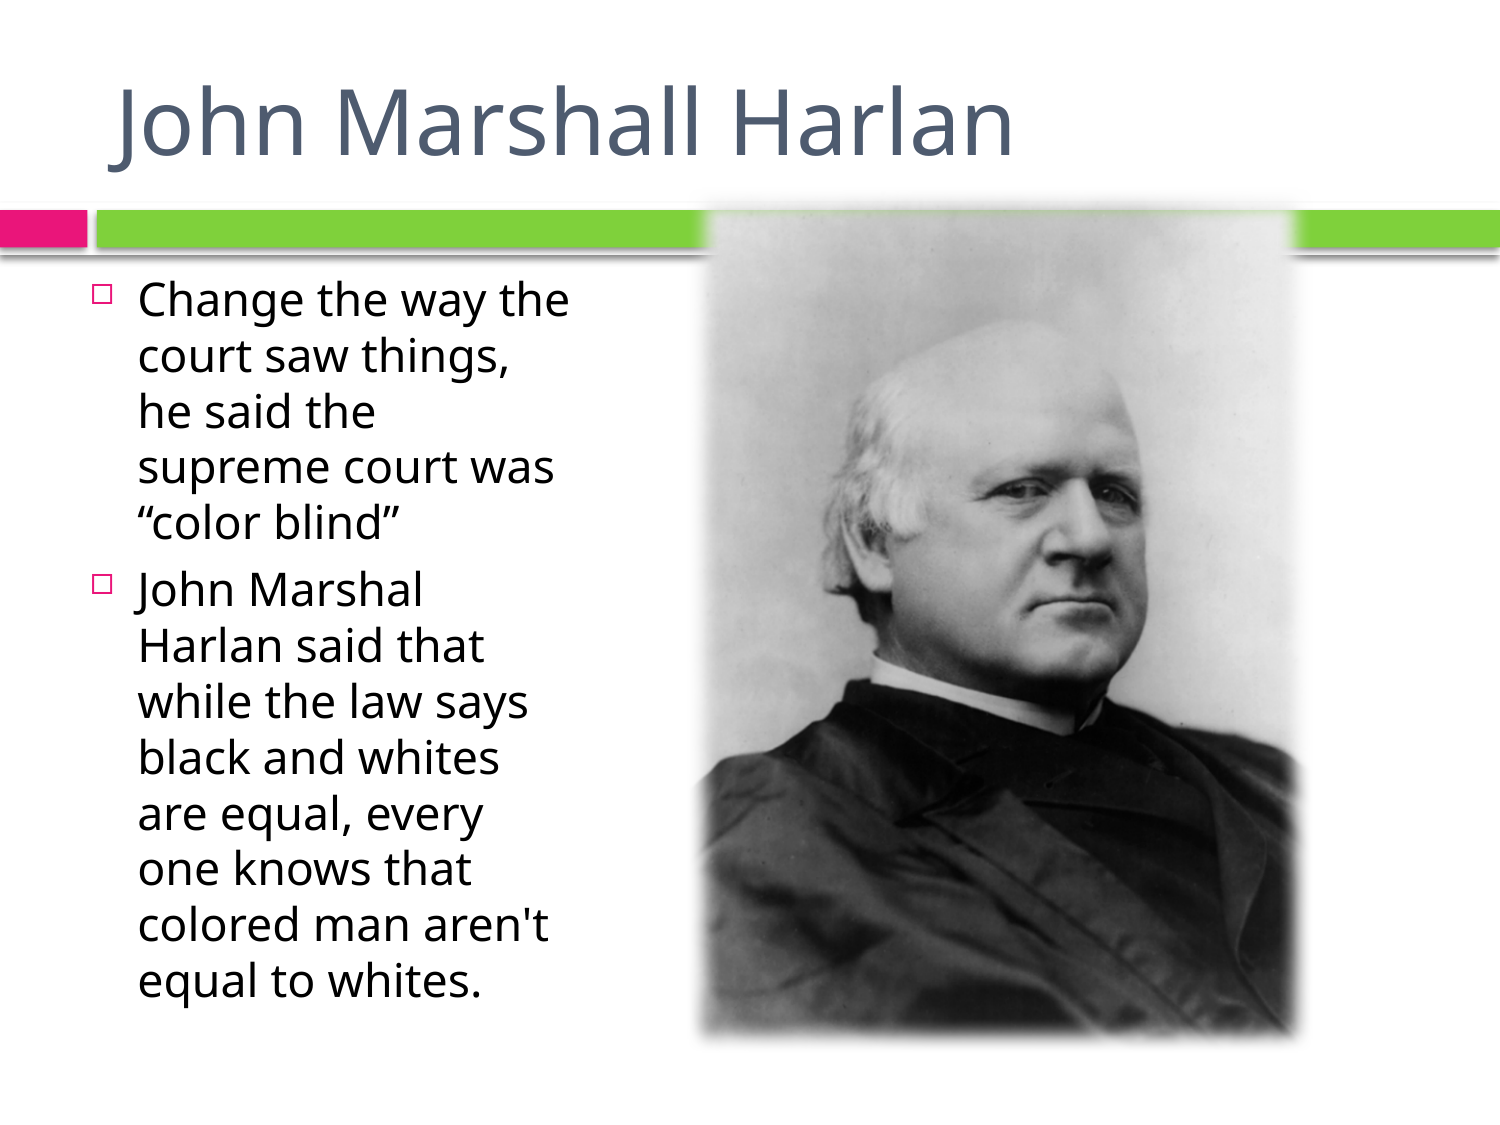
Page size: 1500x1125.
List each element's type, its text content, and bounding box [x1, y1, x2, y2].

list Change the way the court saw things, he said the supreme court was “color blind” John Marshal Harlan said that while the law says black and whites are equal, every one knows that colored man aren't equal to whites. [75, 262, 588, 1025]
picture [687, 187, 1313, 1053]
title John Marshall Harlan [100, 37, 1438, 200]
